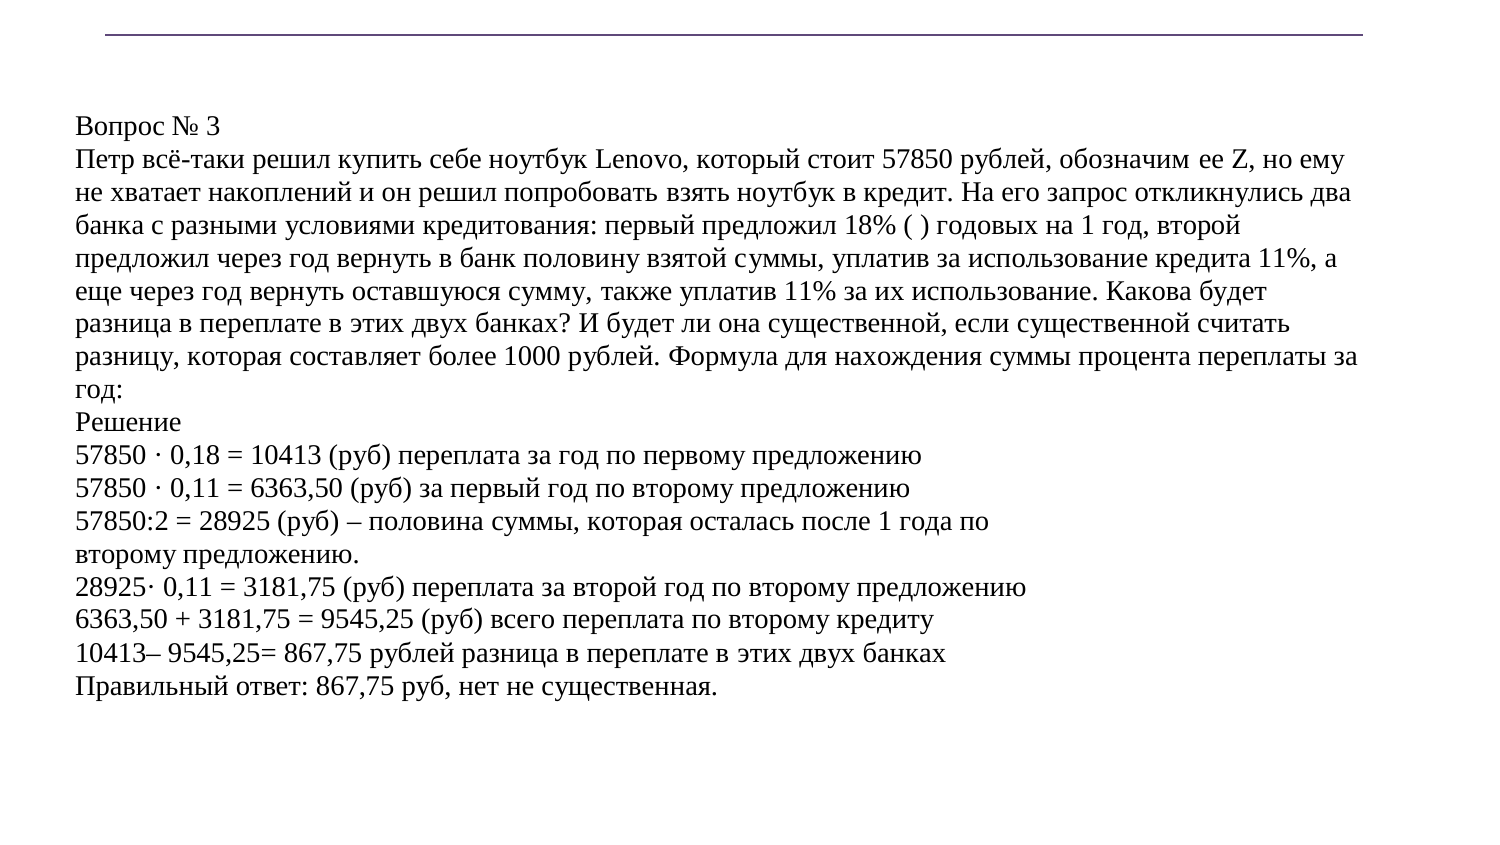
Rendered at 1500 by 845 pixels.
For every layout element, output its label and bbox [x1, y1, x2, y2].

picture [74, 109, 1361, 736]
